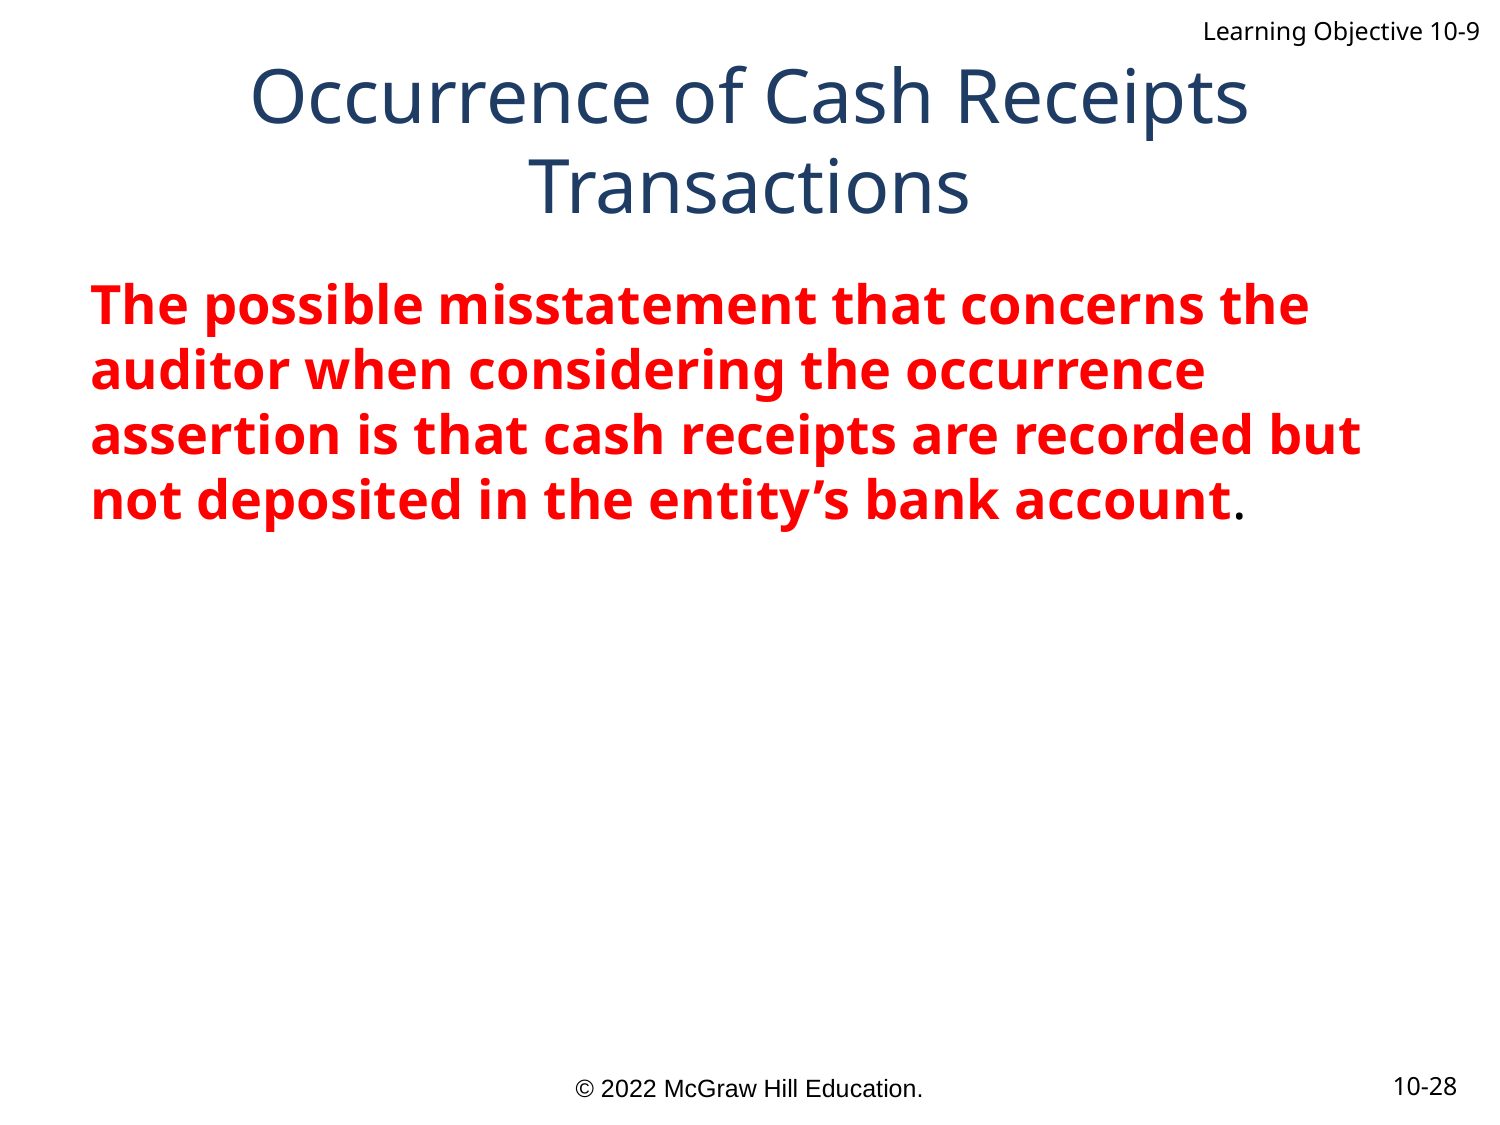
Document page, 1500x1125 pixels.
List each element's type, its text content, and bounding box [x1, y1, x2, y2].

list The possible misstatement that concerns the auditor when considering the occurrence assertion is that cash receipts are recorded but not deposited in the entity’s bank account. [75, 262, 1425, 1013]
list Learning Objective 10-9 [908, 1, 1496, 60]
title Occurrence of Cash Receipts Transactions [75, 45, 1425, 233]
